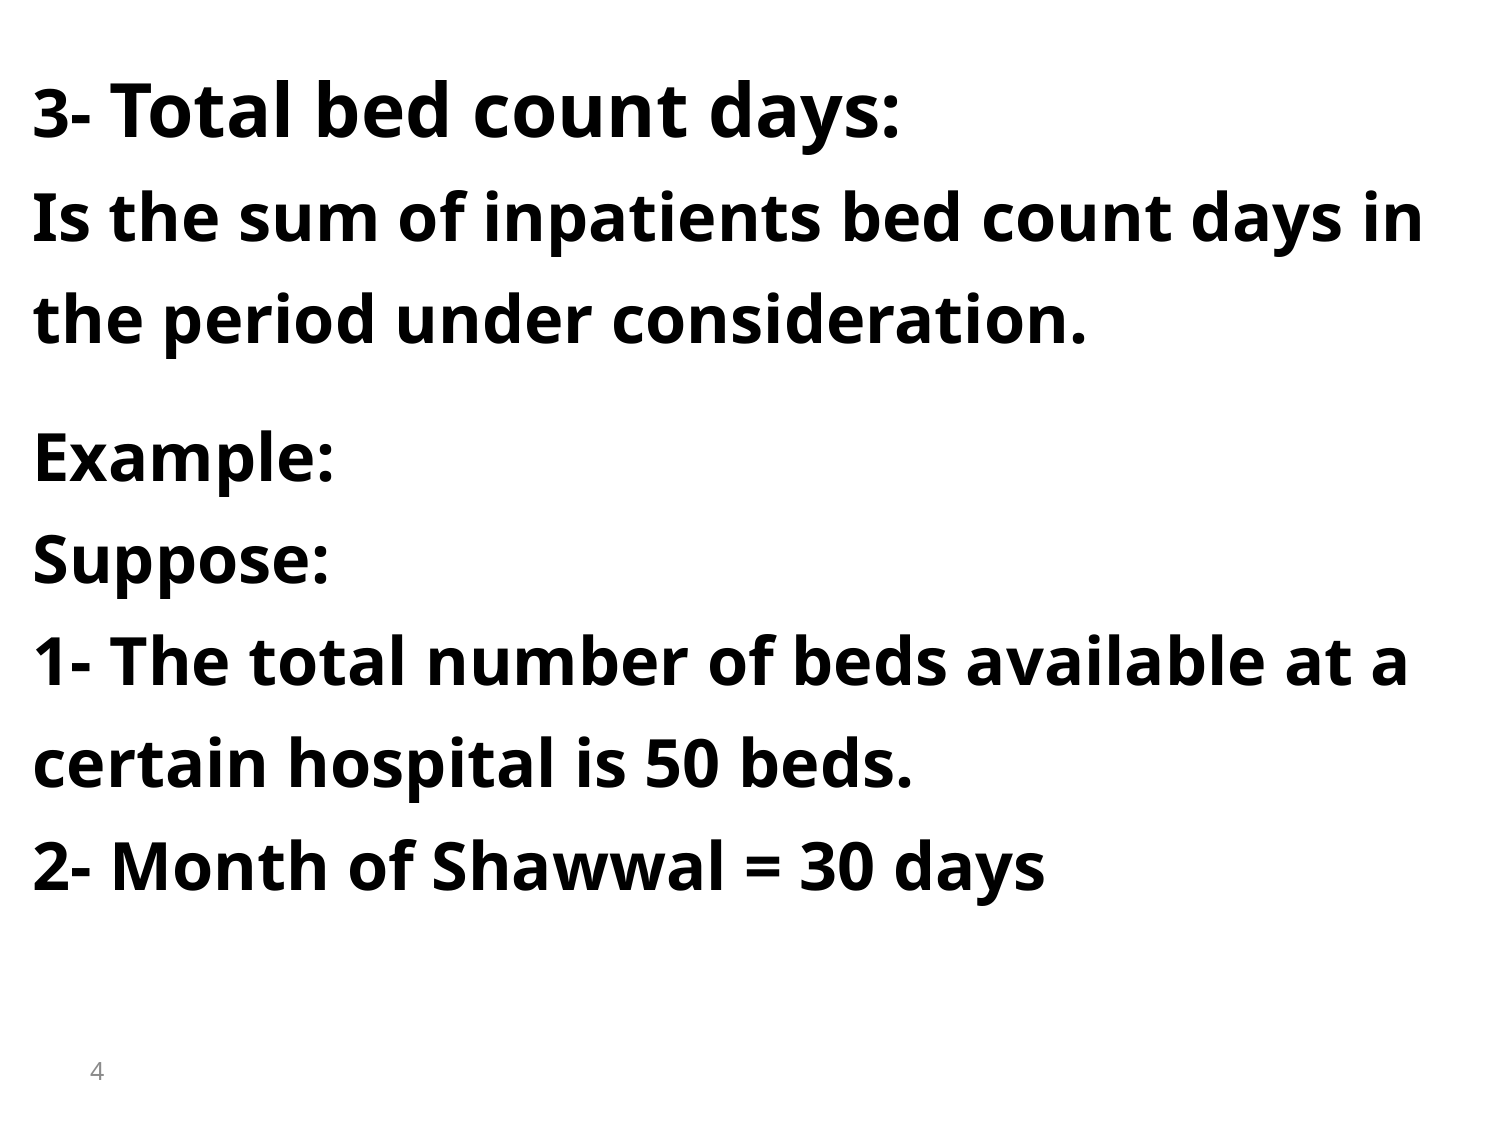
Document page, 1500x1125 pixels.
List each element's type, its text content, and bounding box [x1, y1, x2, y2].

text_box 3- Total bed count days: Is the sum of inpatients bed count days in the period under consideration. [17, 42, 1482, 364]
text_box Example: Suppose: 1- The total number of beds available at a certain hospital is 50 beds. 2- Month of Shawwal = 30 days [17, 385, 1482, 1013]
slide_number 4 [75, 1042, 425, 1103]
